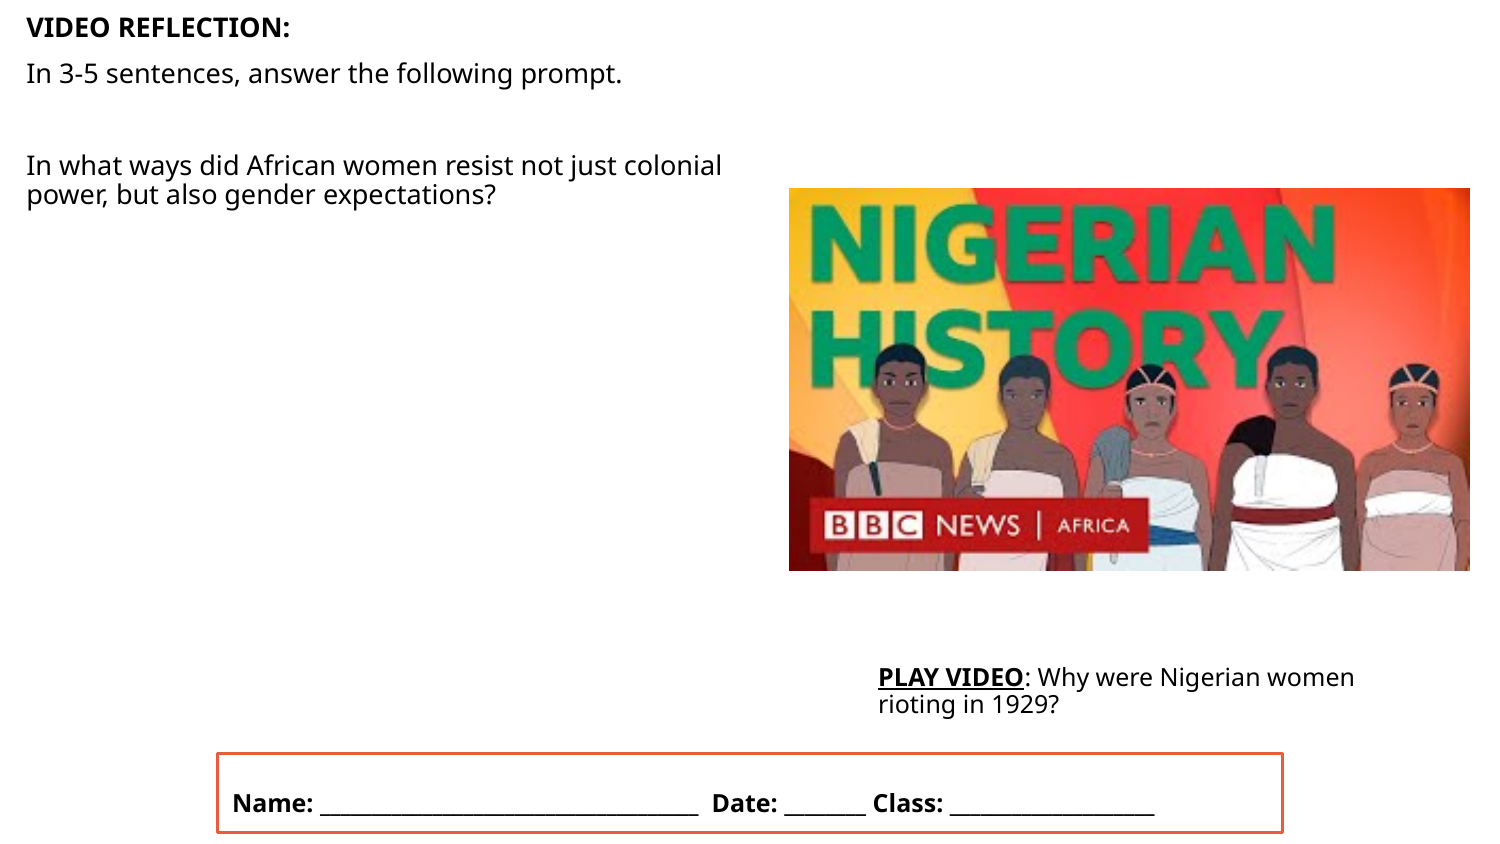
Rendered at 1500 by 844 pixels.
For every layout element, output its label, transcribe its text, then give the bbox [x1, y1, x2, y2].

text_box VIDEO REFLECTION: In 3-5 sentences, answer the following prompt. In what ways did African women resist not just colonial power, but also gender expectations? [15, 8, 750, 572]
text_box PLAY VIDEO: Why were Nigerian women rioting in 1929? [863, 646, 1456, 735]
picture [788, 188, 1470, 572]
text_box Name: _____________________________________ Date: ________ Class: ____________________ [217, 753, 1283, 833]
